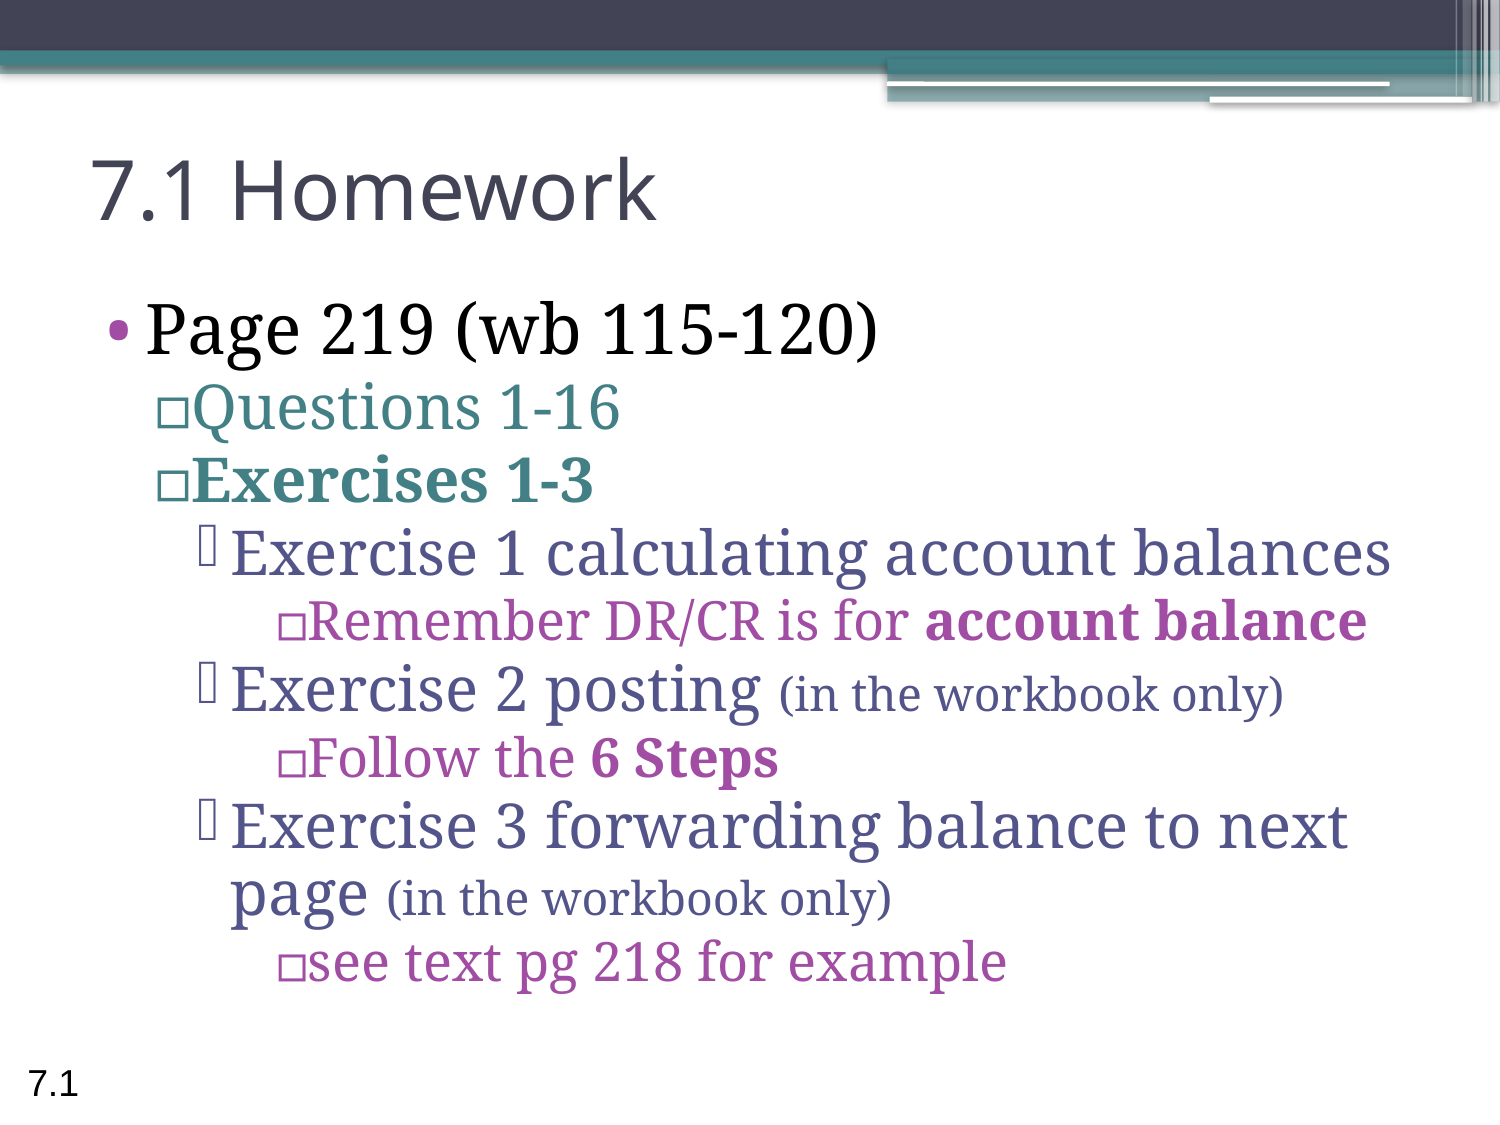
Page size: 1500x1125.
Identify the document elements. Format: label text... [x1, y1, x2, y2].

title 7.1 Homework [75, 99, 1425, 275]
text_box 7.1 [12, 1051, 100, 1112]
list Page 219 (wb 115-120) Questions 1-16 Exercises 1-3 Exercise 1 calculating account balances Remember DR/CR is for account balance Exercise 2 posting (in the workbook only) Follow the 6 Steps Exercise 3 forwarding balance to next page (in the workbook only) see text pg 218 for example [75, 287, 1425, 1079]
